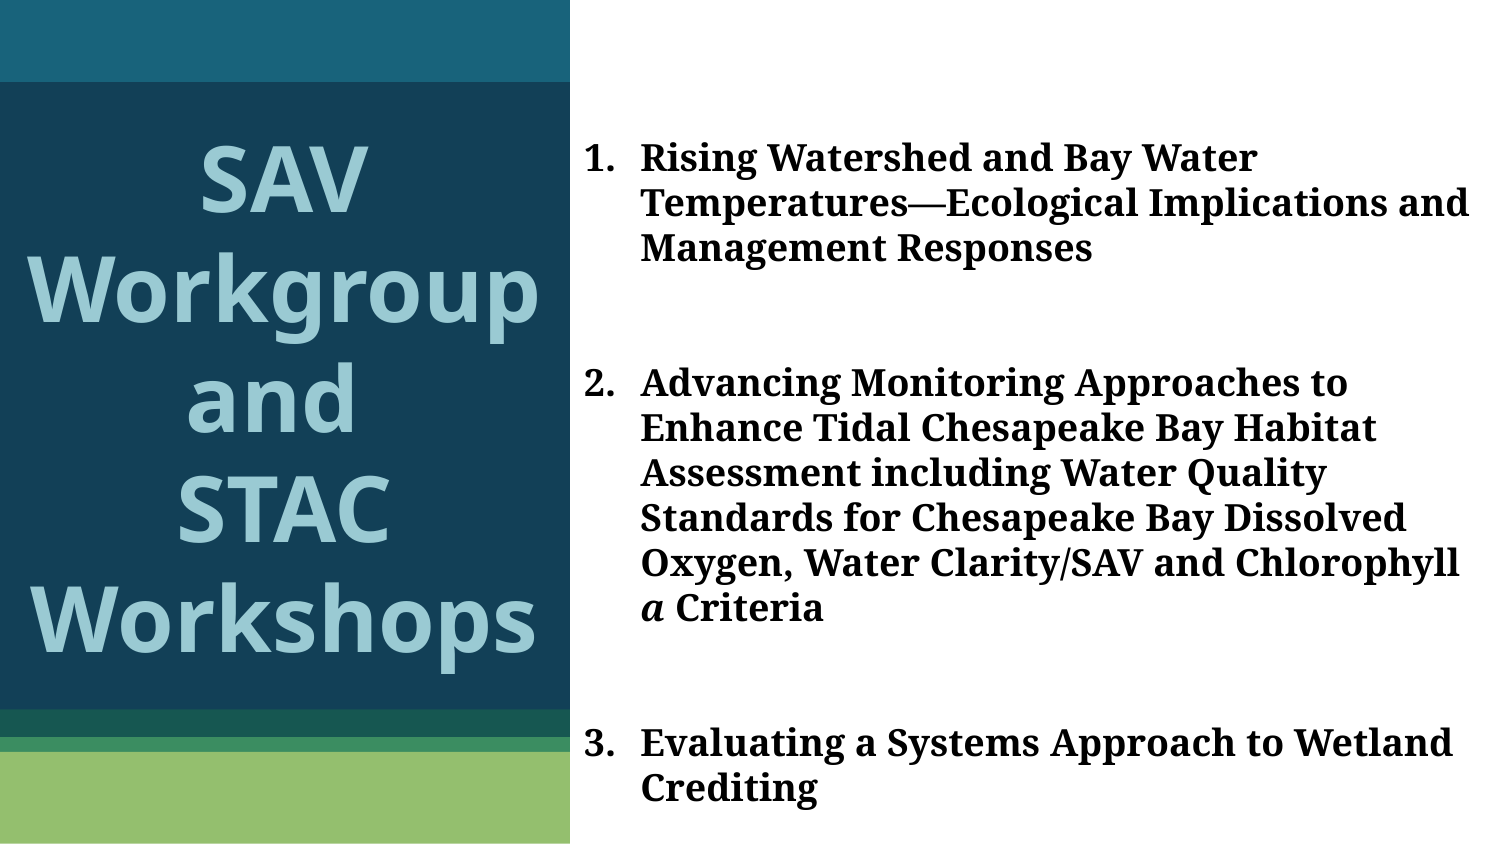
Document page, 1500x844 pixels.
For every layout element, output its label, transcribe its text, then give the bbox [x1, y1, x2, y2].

text_box SAV Workgroup and STAC Workshops [0, 82, 570, 709]
text_box Rising Watershed and Bay Water Temperatures—Ecological Implications and Management Responses Advancing Monitoring Approaches to Enhance Tidal Chesapeake Bay Habitat Assessment including Water Quality Standards for Chesapeake Bay Dissolved Oxygen, Water Clarity/SAV and Chlorophyll a Criteria Evaluating a Systems Approach to Wetland Crediting [569, 126, 1500, 844]
